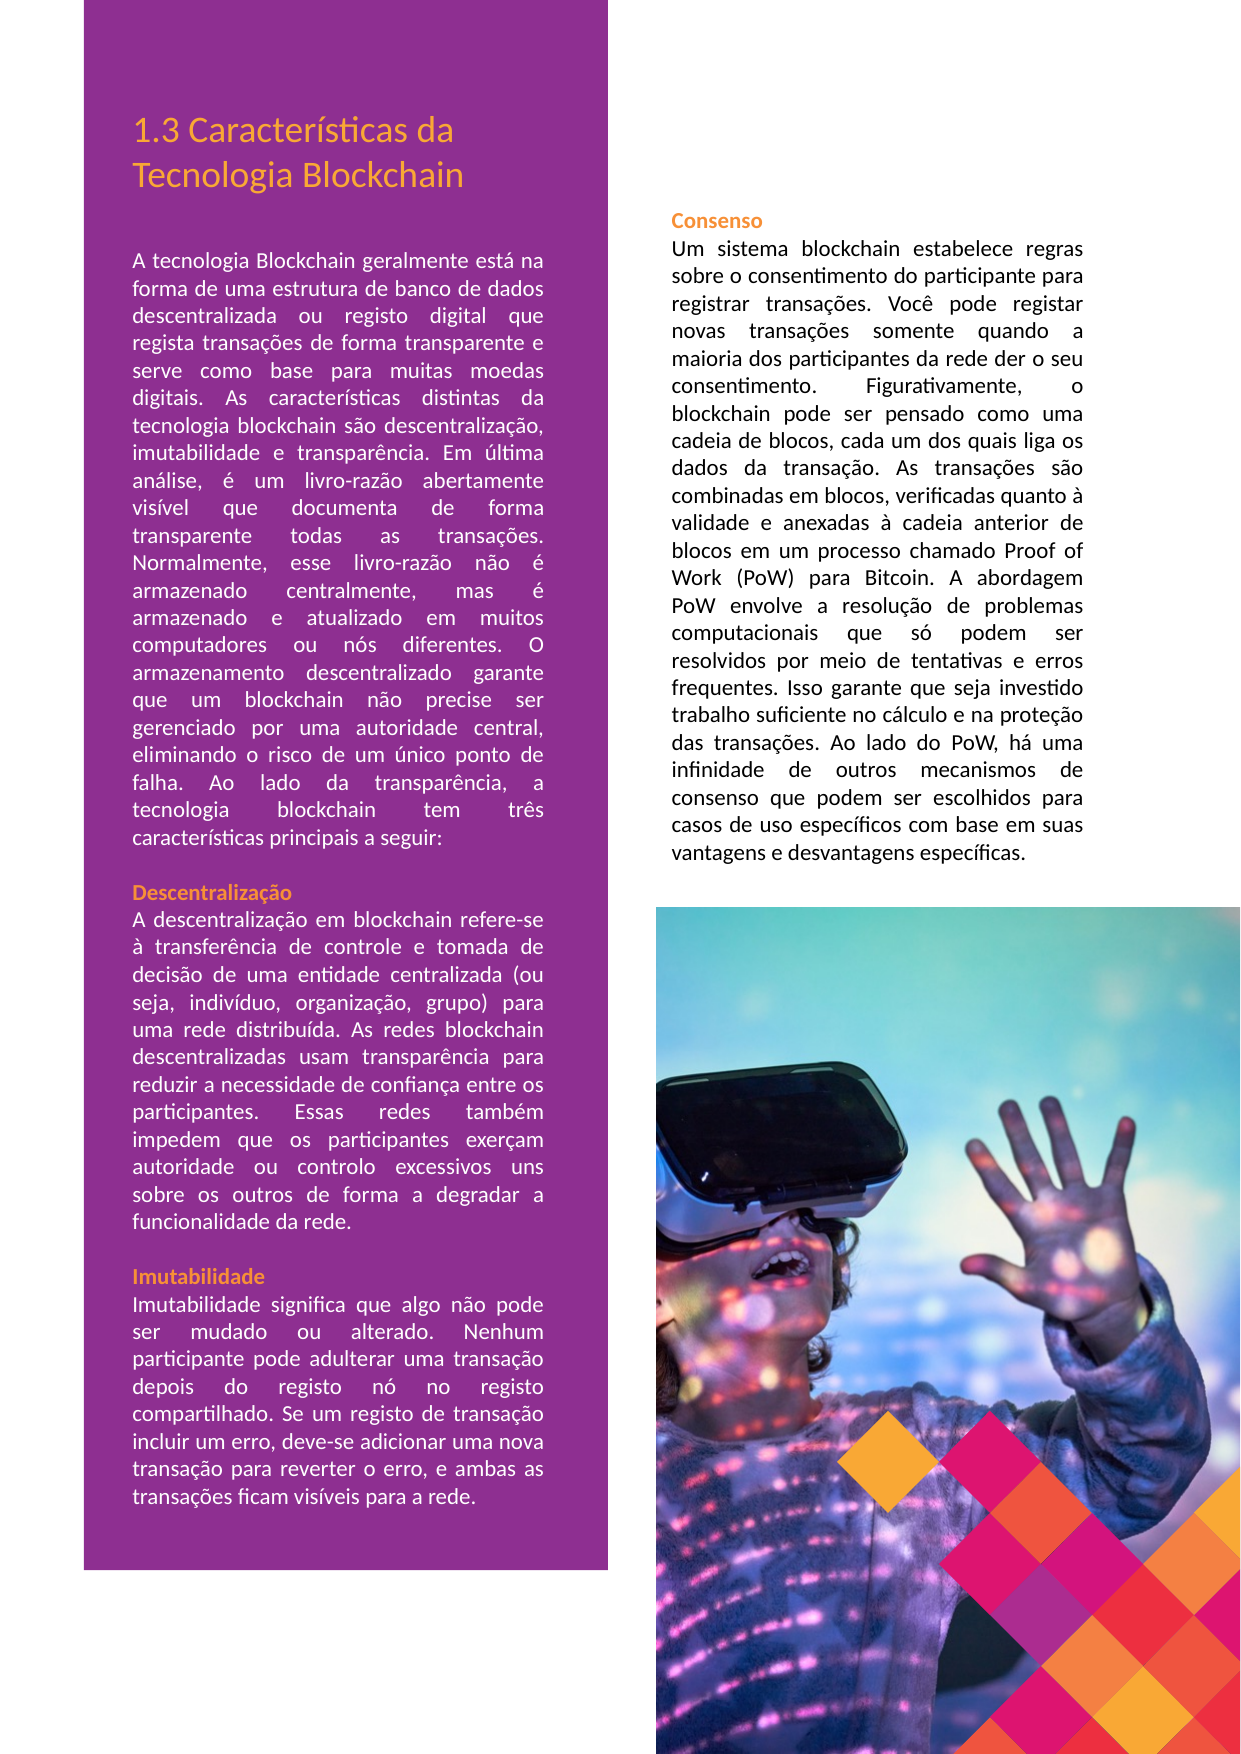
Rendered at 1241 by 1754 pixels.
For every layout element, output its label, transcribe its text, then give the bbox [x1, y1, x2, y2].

list A tecnologia Blockchain geralmente está na forma de uma estrutura de banco de dados descentralizada ou registo digital que regista transações de forma transparente e serve como base para muitas moedas digitais. As características distintas da tecnologia blockchain são descentralização, imutabilidade e transparência. Em última análise, é um livro-razão abertamente visível que documenta de forma transparente todas as transações. Normalmente, esse livro-razão não é armazenado centralmente, mas é armazenado e atualizado em muitos computadores ou nós diferentes. O armazenamento descentralizado garante que um blockchain não precise ser gerenciado por uma autoridade central, eliminando o risco de um único ponto de falha. Ao lado da transparência, a tecnologia blockchain tem três características principais a seguir: Descentralização A descentralização em blockchain refere-se à transferência de controle e tomada de decisão de uma entidade centralizada (ou seja, indivíduo, organização, grupo) para uma rede distribuída. As redes blockchain descentralizadas usam transparência para reduzir a necessidade de confiança entre os participantes. Essas redes também impedem que os participantes exerçam autoridade ou controlo excessivos uns sobre os outros de forma a degradar a funcionalidade da rede. Imutabilidade Imutabilidade significa que algo não pode ser mudado ou alterado. Nenhum participante pode adulterar uma transação depois do registo nó no registo compartilhado. Se um registo de transação incluir um erro, deve-se adicionar uma nova transação para reverter o erro, e ambas as transações ficam visíveis para a rede. [117, 238, 560, 1513]
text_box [851, 1410, 1241, 1754]
list 1.3 Características da Tecnologia Blockchain [117, 97, 588, 242]
text_box Consenso Um sistema blockchain estabelece regras sobre o consentimento do participante para registrar transações. Você pode registar novas transações somente quando a maioria dos participantes da rede der o seu consentimento. Figurativamente, o blockchain pode ser pensado como uma cadeia de blocos, cada um dos quais liga os dados da transação. As transações são combinadas em blocos, verificadas quanto à validade e anexadas à cadeia anterior de blocos em um processo chamado Proof of Work (PoW) para Bitcoin. A abordagem PoW envolve a resolução de problemas computacionais que só podem ser resolvidos por meio de tentativas e erros frequentes. Isso garante que seja investido trabalho suficiente no cálculo e na proteção das transações. Ao lado do PoW, há uma infinidade de outros mecanismos de consenso que podem ser escolhidos para casos de uso específicos com base em suas vantagens e desvantagens específicas. [656, 198, 1099, 837]
picture [656, 907, 1241, 1754]
